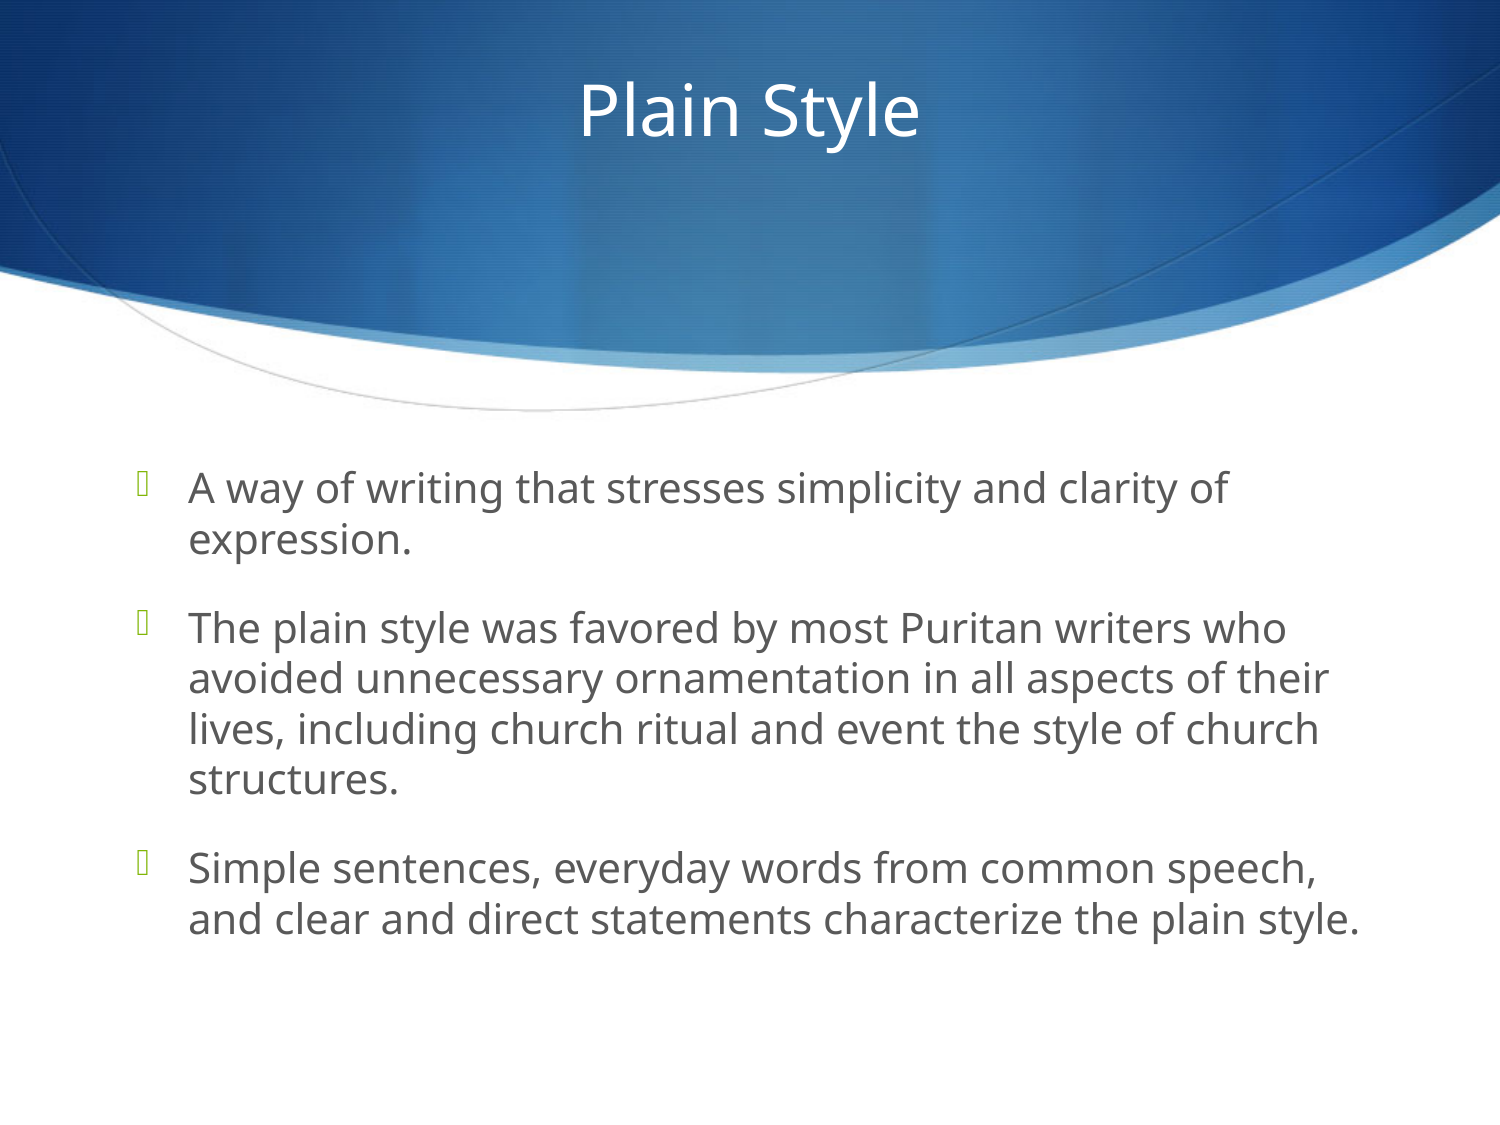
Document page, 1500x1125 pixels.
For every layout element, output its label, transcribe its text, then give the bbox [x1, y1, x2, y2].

title Plain Style [75, 56, 1425, 245]
list A way of writing that stresses simplicity and clarity of expression. The plain style was favored by most Puritan writers who avoided unnecessary ornamentation in all aspects of their lives, including church ritual and event the style of church structures. Simple sentences, everyday words from common speech, and clear and direct statements characterize the plain style. [121, 454, 1379, 991]
picture [0, 0, 1500, 1125]
